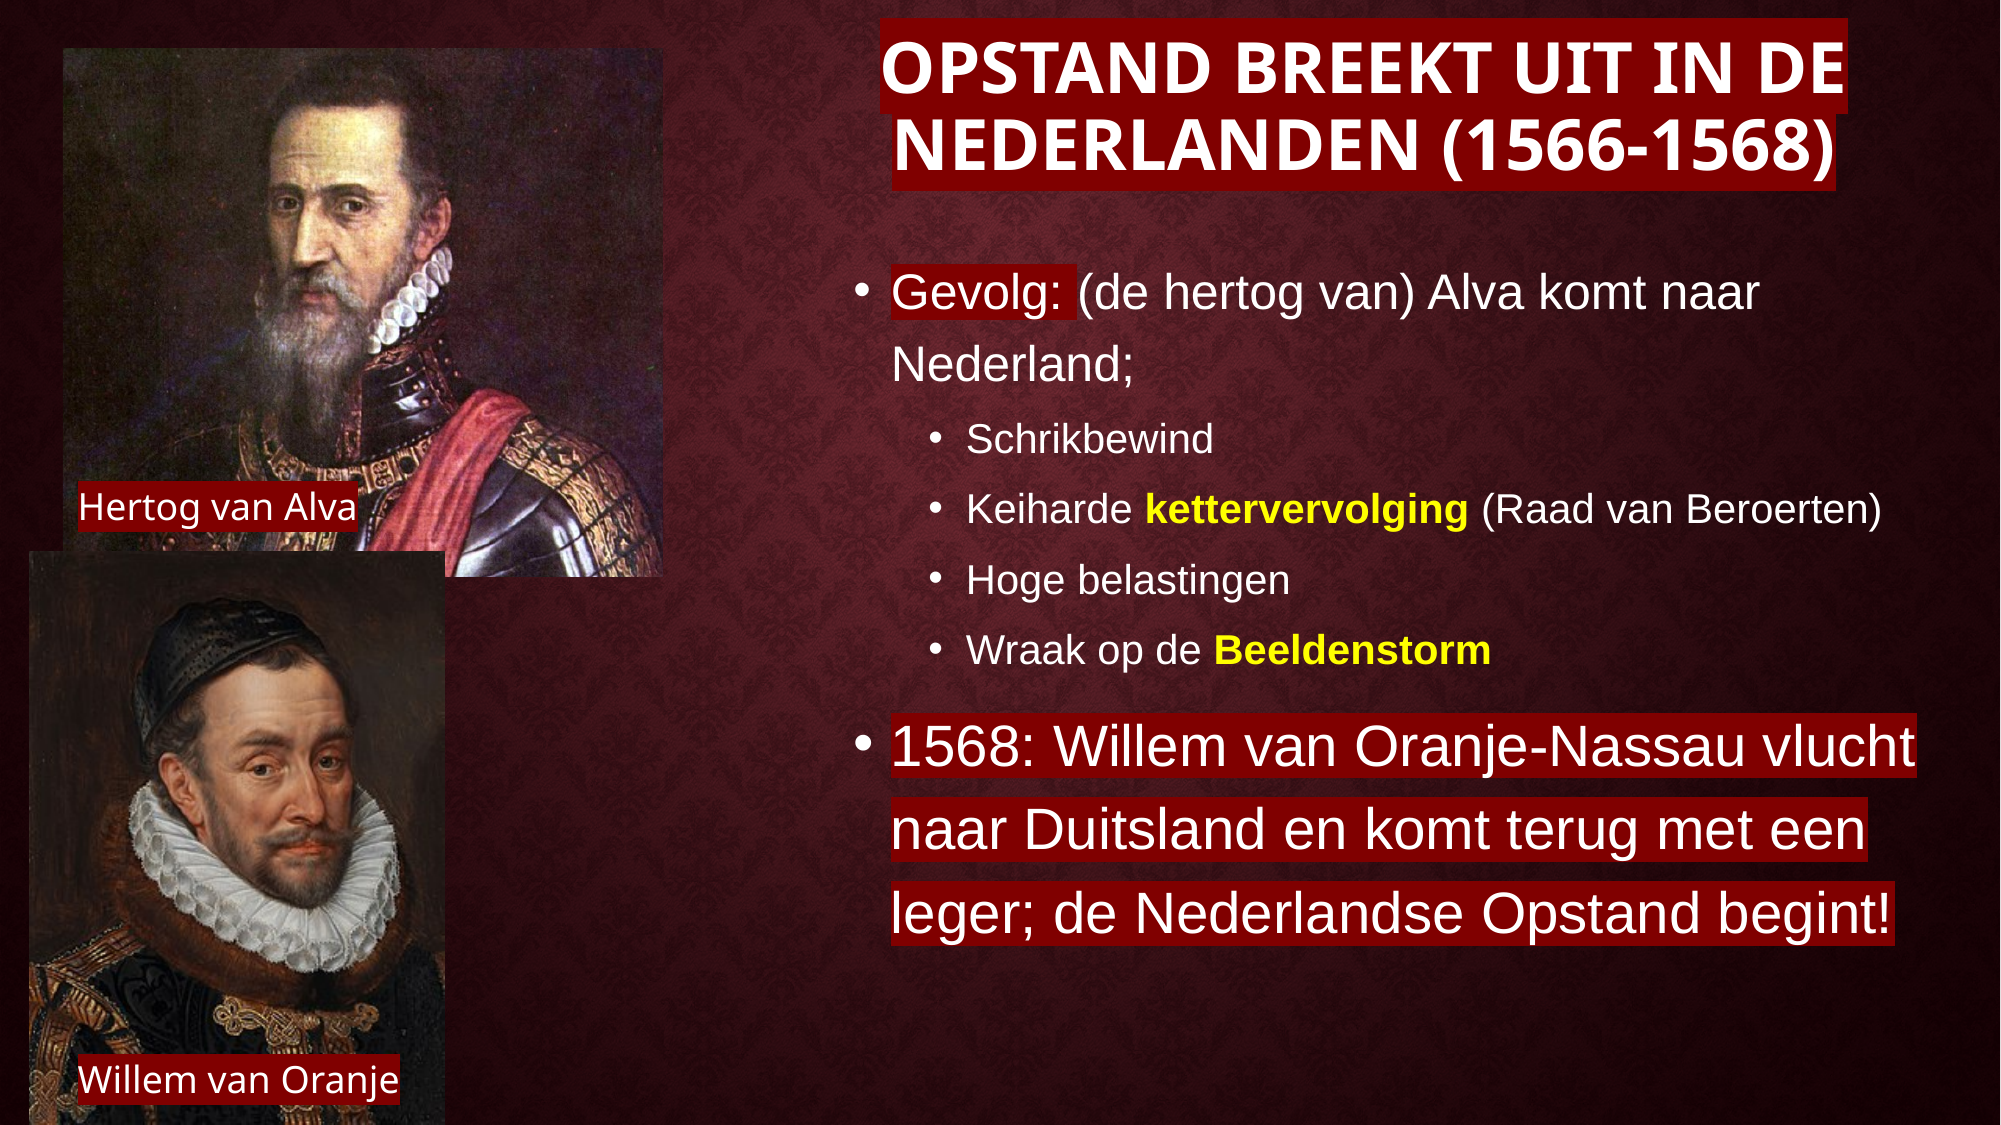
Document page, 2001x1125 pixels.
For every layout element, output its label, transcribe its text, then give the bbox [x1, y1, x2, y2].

text_box Willem van Oranje [452, 1049, 458, 1109]
title Opstand breekt uit in de Nederlanden (1566-1568) [739, 0, 1989, 218]
list Gevolg: (de hertog van) Alva komt naar Nederland; Schrikbewind Keiharde kettervervolging (Raad van Beroerten) Hoge belastingen Wraak op de Beeldenstorm 1568: Willem van Oranje-Nassau vlucht naar Duitsland en komt terug met een leger; de Nederlandse Opstand begint! [838, 239, 2000, 1104]
picture [28, 48, 664, 1125]
